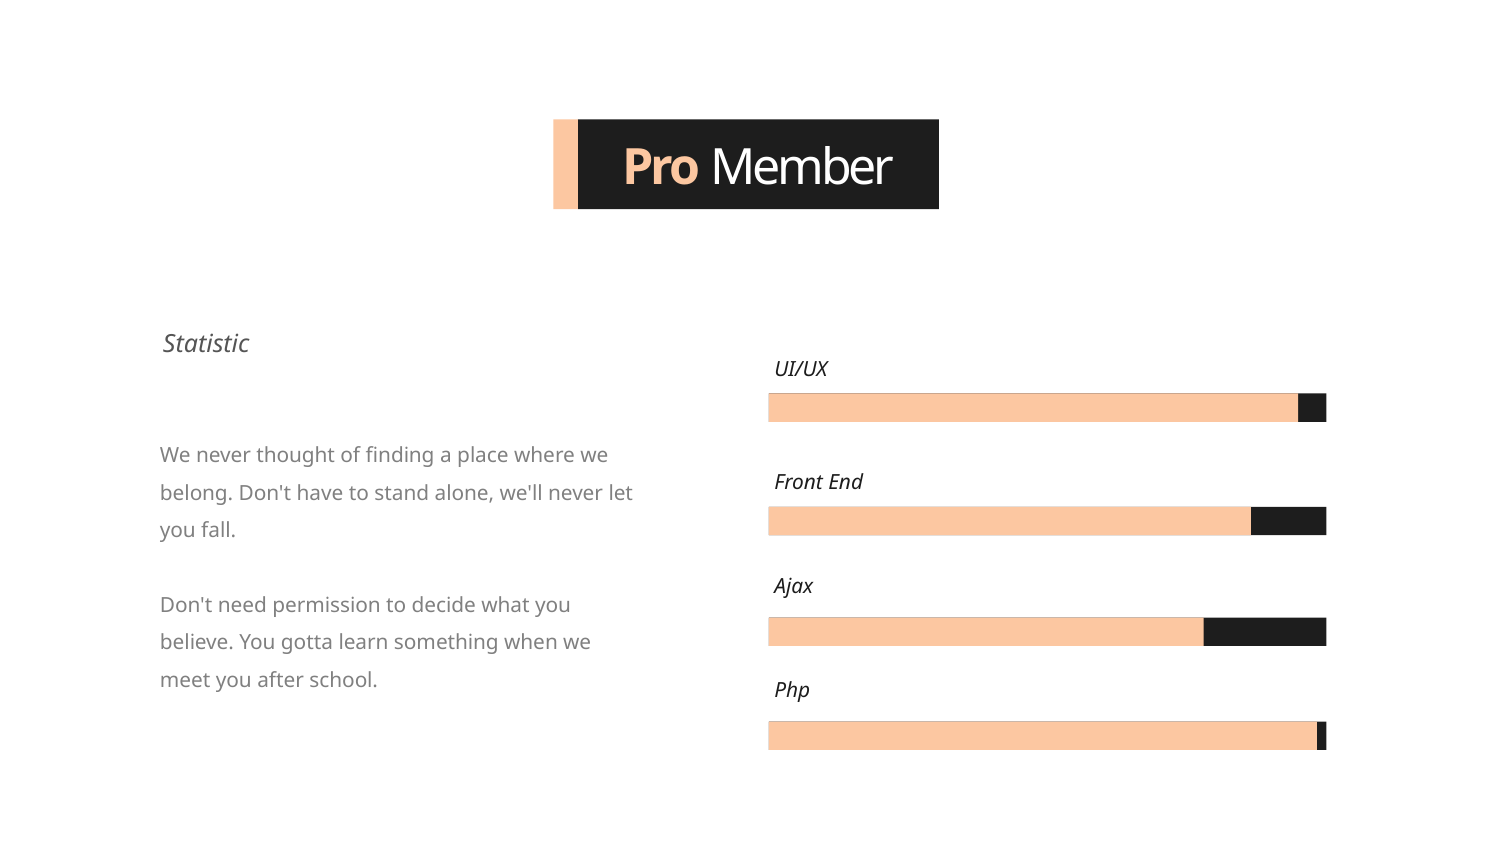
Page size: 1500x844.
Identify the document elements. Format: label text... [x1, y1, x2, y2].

text_box Statistic [147, 317, 583, 376]
text_box [551, 117, 580, 211]
text_box Php [759, 667, 1006, 715]
text_box Ajax [759, 563, 1006, 611]
text_box [767, 719, 1319, 752]
text_box [1253, 505, 1328, 537]
text_box Front End [759, 459, 1006, 507]
text_box UI/UX [759, 346, 1006, 394]
text_box [1206, 616, 1328, 648]
text_box [1319, 719, 1328, 752]
text_box [767, 391, 1300, 424]
text_box [767, 505, 1253, 537]
text_box [767, 616, 1206, 648]
text_box We never thought of finding a place where we belong. Don't have to stand alone, we'll never let you fall. Don't need permission to decide what you believe. You gotta learn something when we meet you after school. [145, 421, 656, 699]
text_box Pro Member [580, 119, 939, 210]
text_box [1300, 391, 1328, 424]
